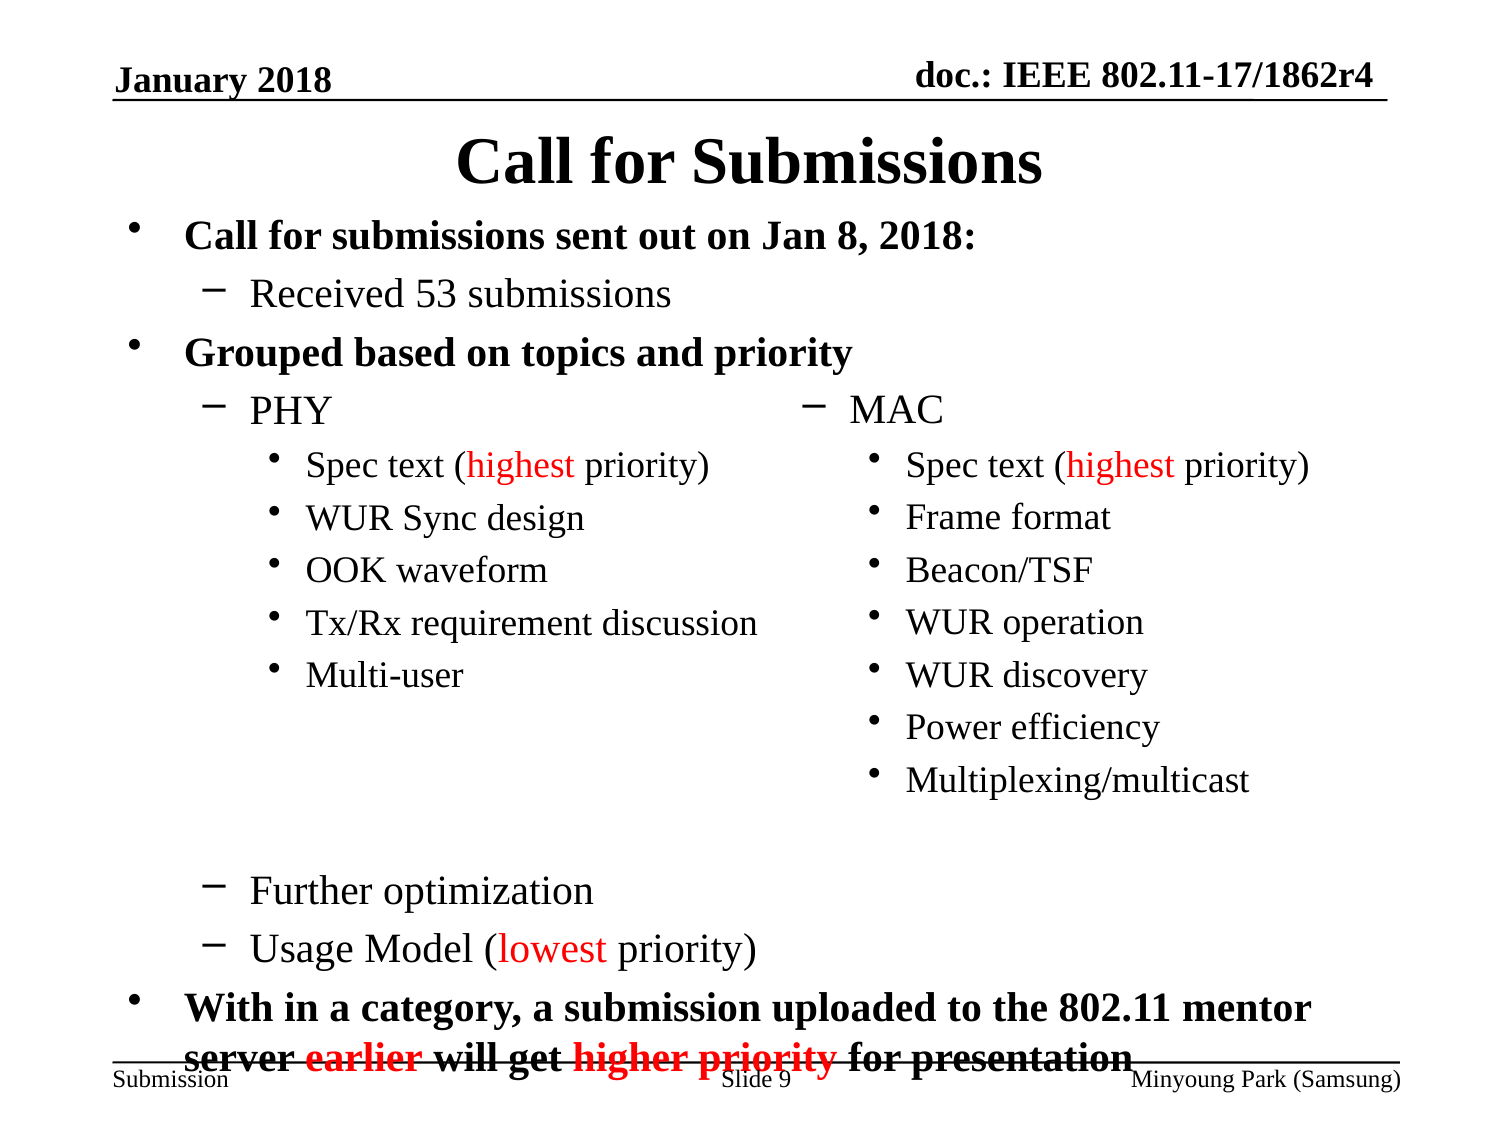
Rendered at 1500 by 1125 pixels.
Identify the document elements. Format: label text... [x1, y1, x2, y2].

text_box MAC Spec text (highest priority) Frame format Beacon/TSF WUR operation WUR discovery Power efficiency Multiplexing/multicast [712, 374, 1463, 808]
list Call for submissions sent out on Jan 8, 2018: Received 53 submissions Grouped based on topics and priority PHY Spec text (highest priority) WUR Sync design OOK waveform Tx/Rx requirement discussion Multi-user Further optimization Usage Model (lowest priority) With in a category, a submission uploaded to the 802.11 mentor server earlier will get higher priority for presentation [112, 200, 1438, 1063]
title Call for Submissions [112, 112, 1388, 200]
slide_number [114, 54, 335, 101]
slide_number Slide 9 [712, 1061, 800, 1093]
footer Minyoung Park (Samsung) [949, 1061, 1402, 1093]
